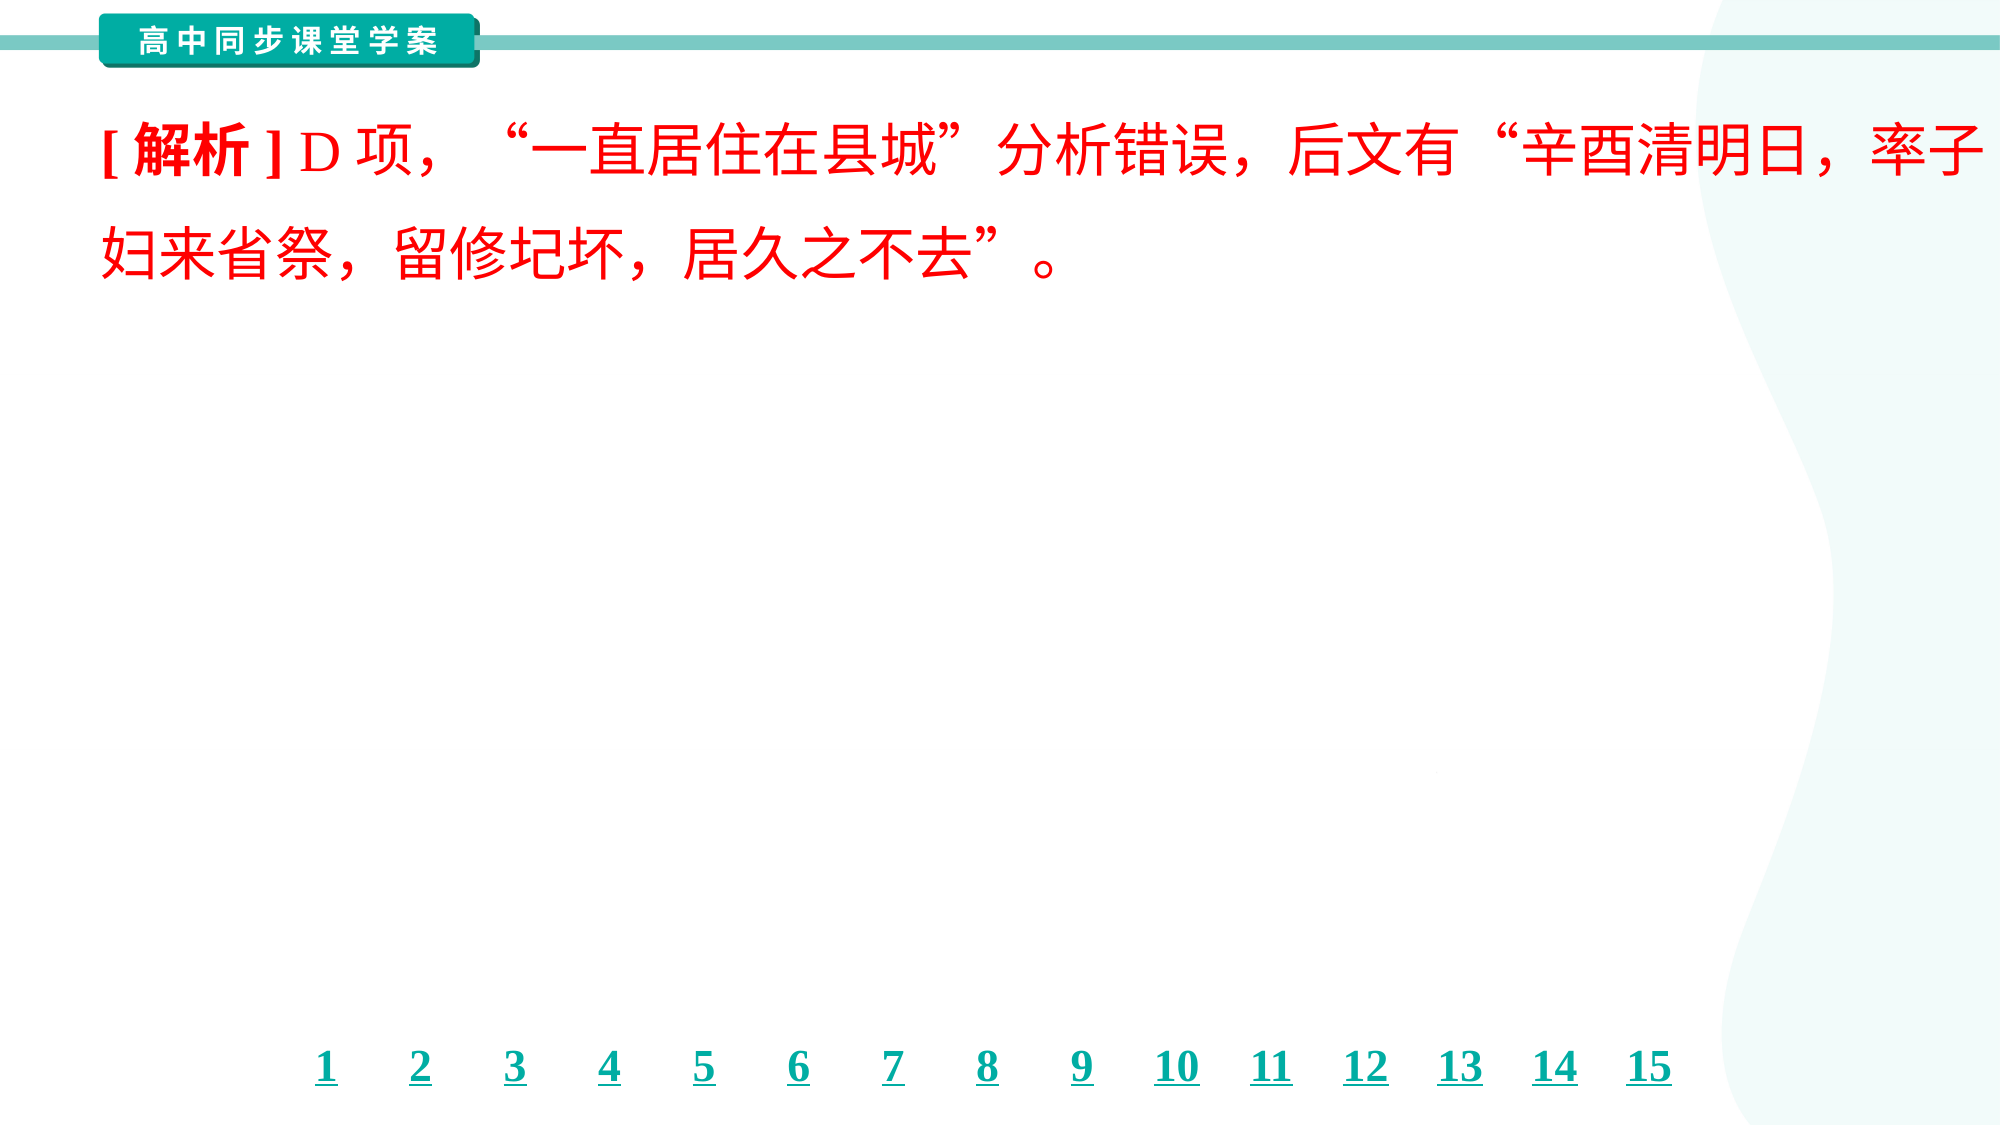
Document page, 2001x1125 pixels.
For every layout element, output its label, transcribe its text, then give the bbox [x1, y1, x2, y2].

picture [0, 0, 2000, 1125]
text_box [解析] D项，“一直居住在县城”分析错误，后文有“辛酉清明日，率子 妇来省祭，留修圮坏，居久之不去”。 [100, 76, 1899, 277]
